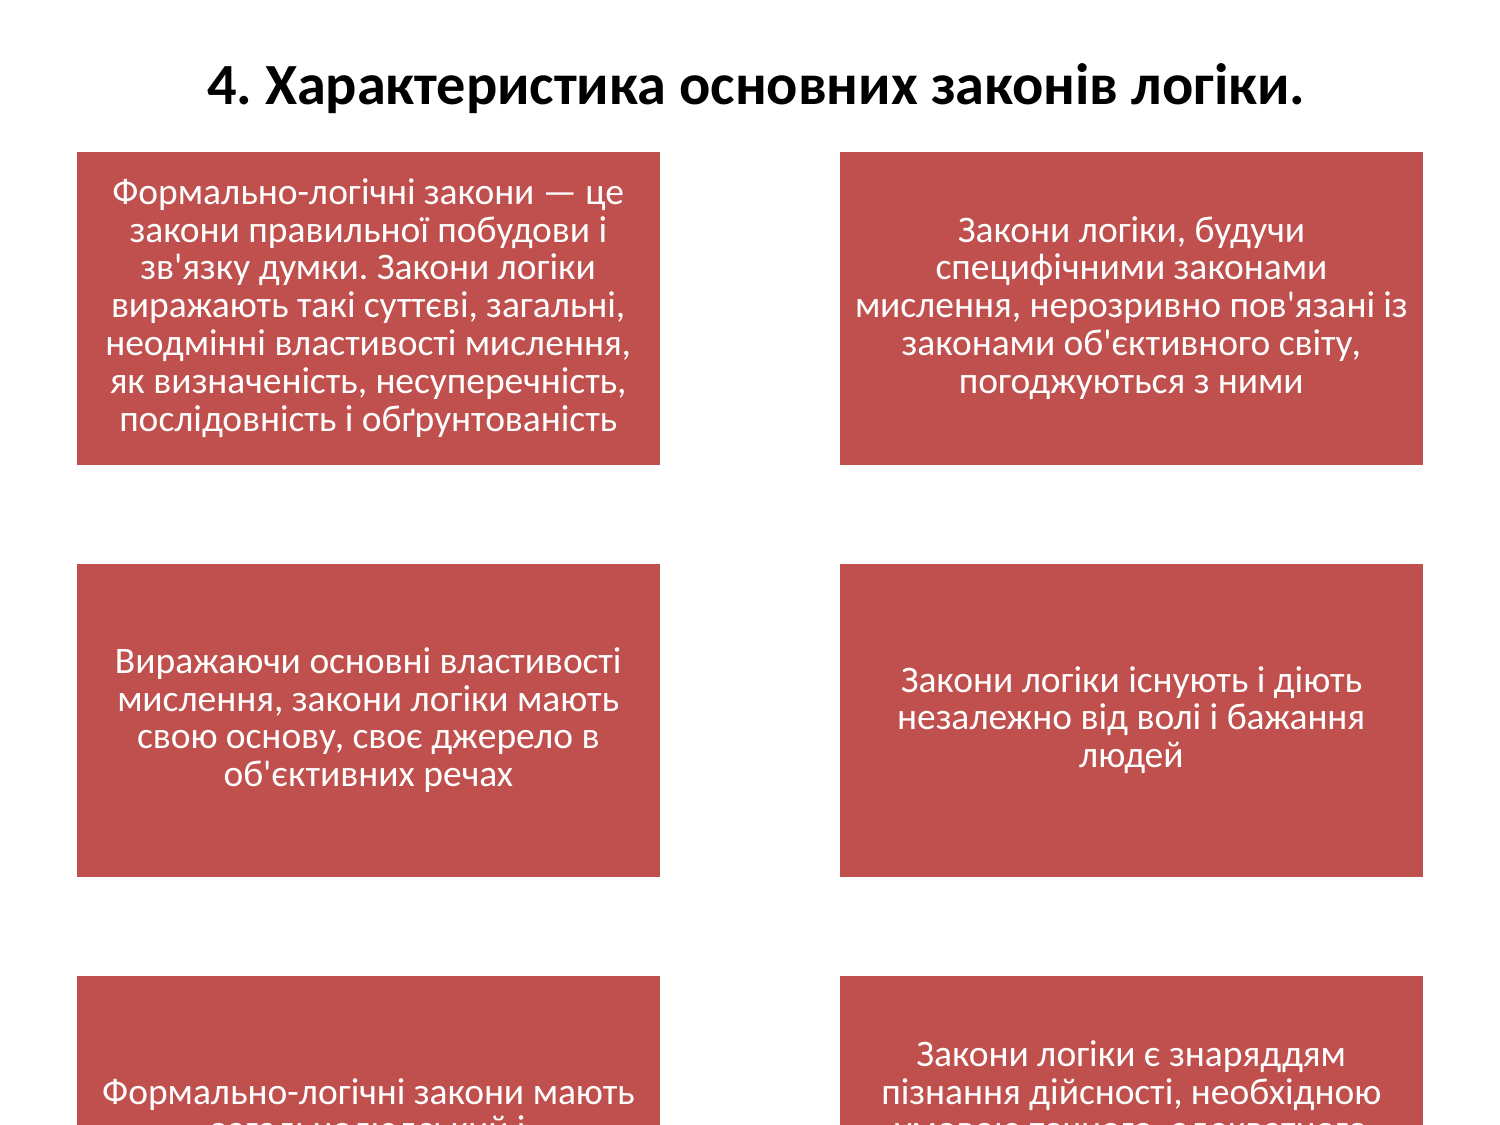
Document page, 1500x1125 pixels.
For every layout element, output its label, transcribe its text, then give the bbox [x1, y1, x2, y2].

title 4. Характеристика основних законів логіки. [162, 24, 1350, 138]
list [74, 149, 1426, 1063]
